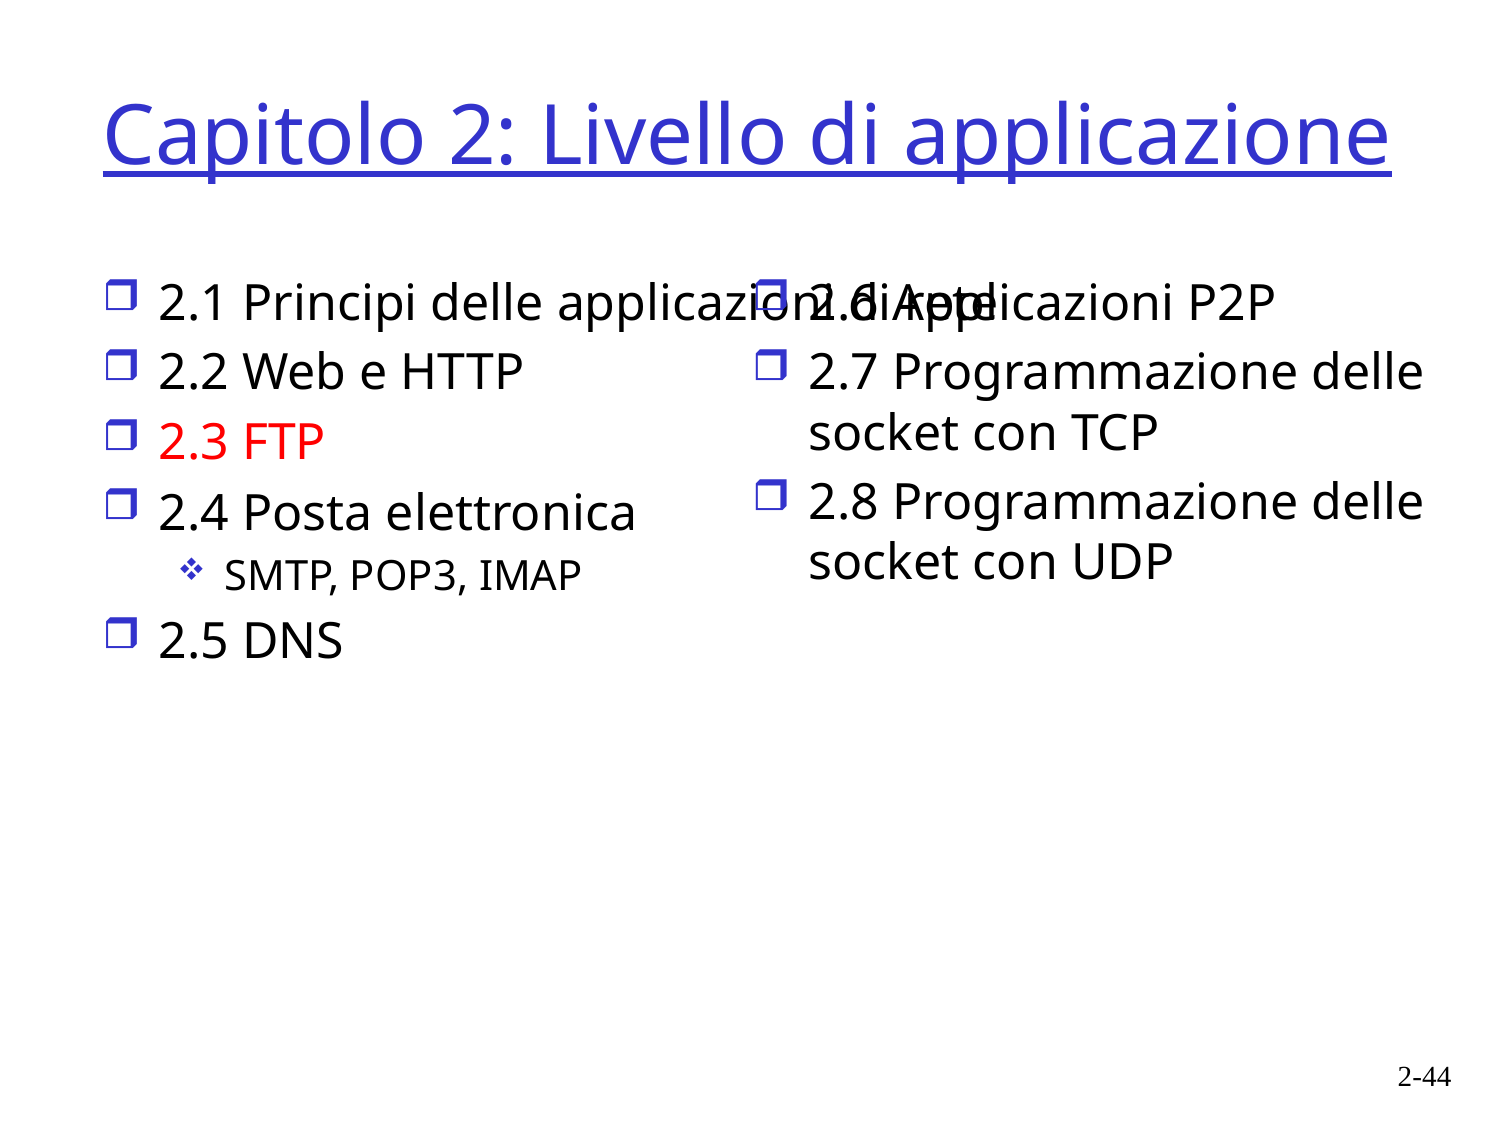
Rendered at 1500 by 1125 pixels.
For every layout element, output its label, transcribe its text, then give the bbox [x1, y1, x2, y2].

title Capitolo 2: Livello di applicazione [87, 37, 1432, 226]
list 2.6 Applicazioni P2P 2.7 Programmazione delle socket con TCP 2.8 Programmazione delle socket con UDP [737, 262, 1451, 1026]
list 2.1 Principi delle applicazioni di rete 2.2 Web e HTTP 2.3 FTP 2.4 Posta elettronica SMTP, POP3, IMAP 2.5 DNS [87, 262, 737, 1026]
slide_number 2-44 [1362, 1049, 1467, 1125]
